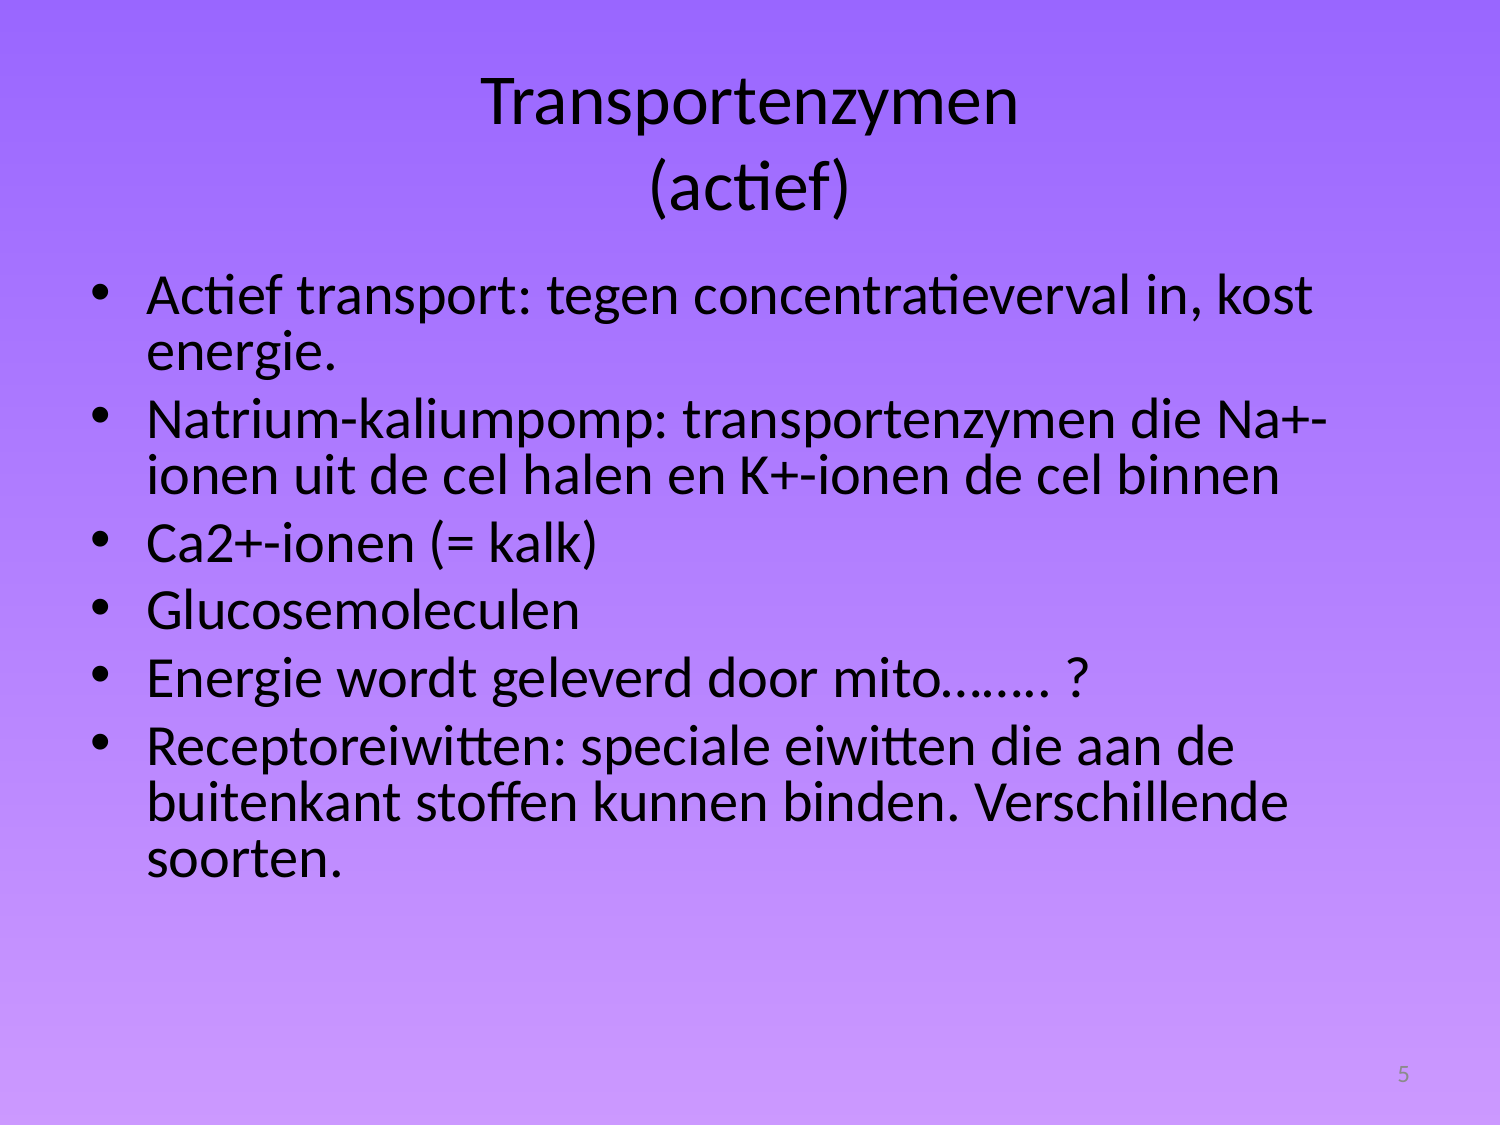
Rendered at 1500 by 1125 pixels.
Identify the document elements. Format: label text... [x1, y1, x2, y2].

slide_number 5 [1074, 1042, 1425, 1103]
title Transportenzymen (actief) [75, 45, 1425, 233]
list Actief transport: tegen concentratieverval in, kost energie. Natrium-kaliumpomp: transportenzymen die Na+-ionen uit de cel halen en K+-ionen de cel binnen Ca2+-ionen (= kalk) Glucosemoleculen Energie wordt geleverd door mito…….. ? Receptoreiwitten: speciale eiwitten die aan de buitenkant stoffen kunnen binden. Verschillende soorten. [75, 262, 1425, 1005]
